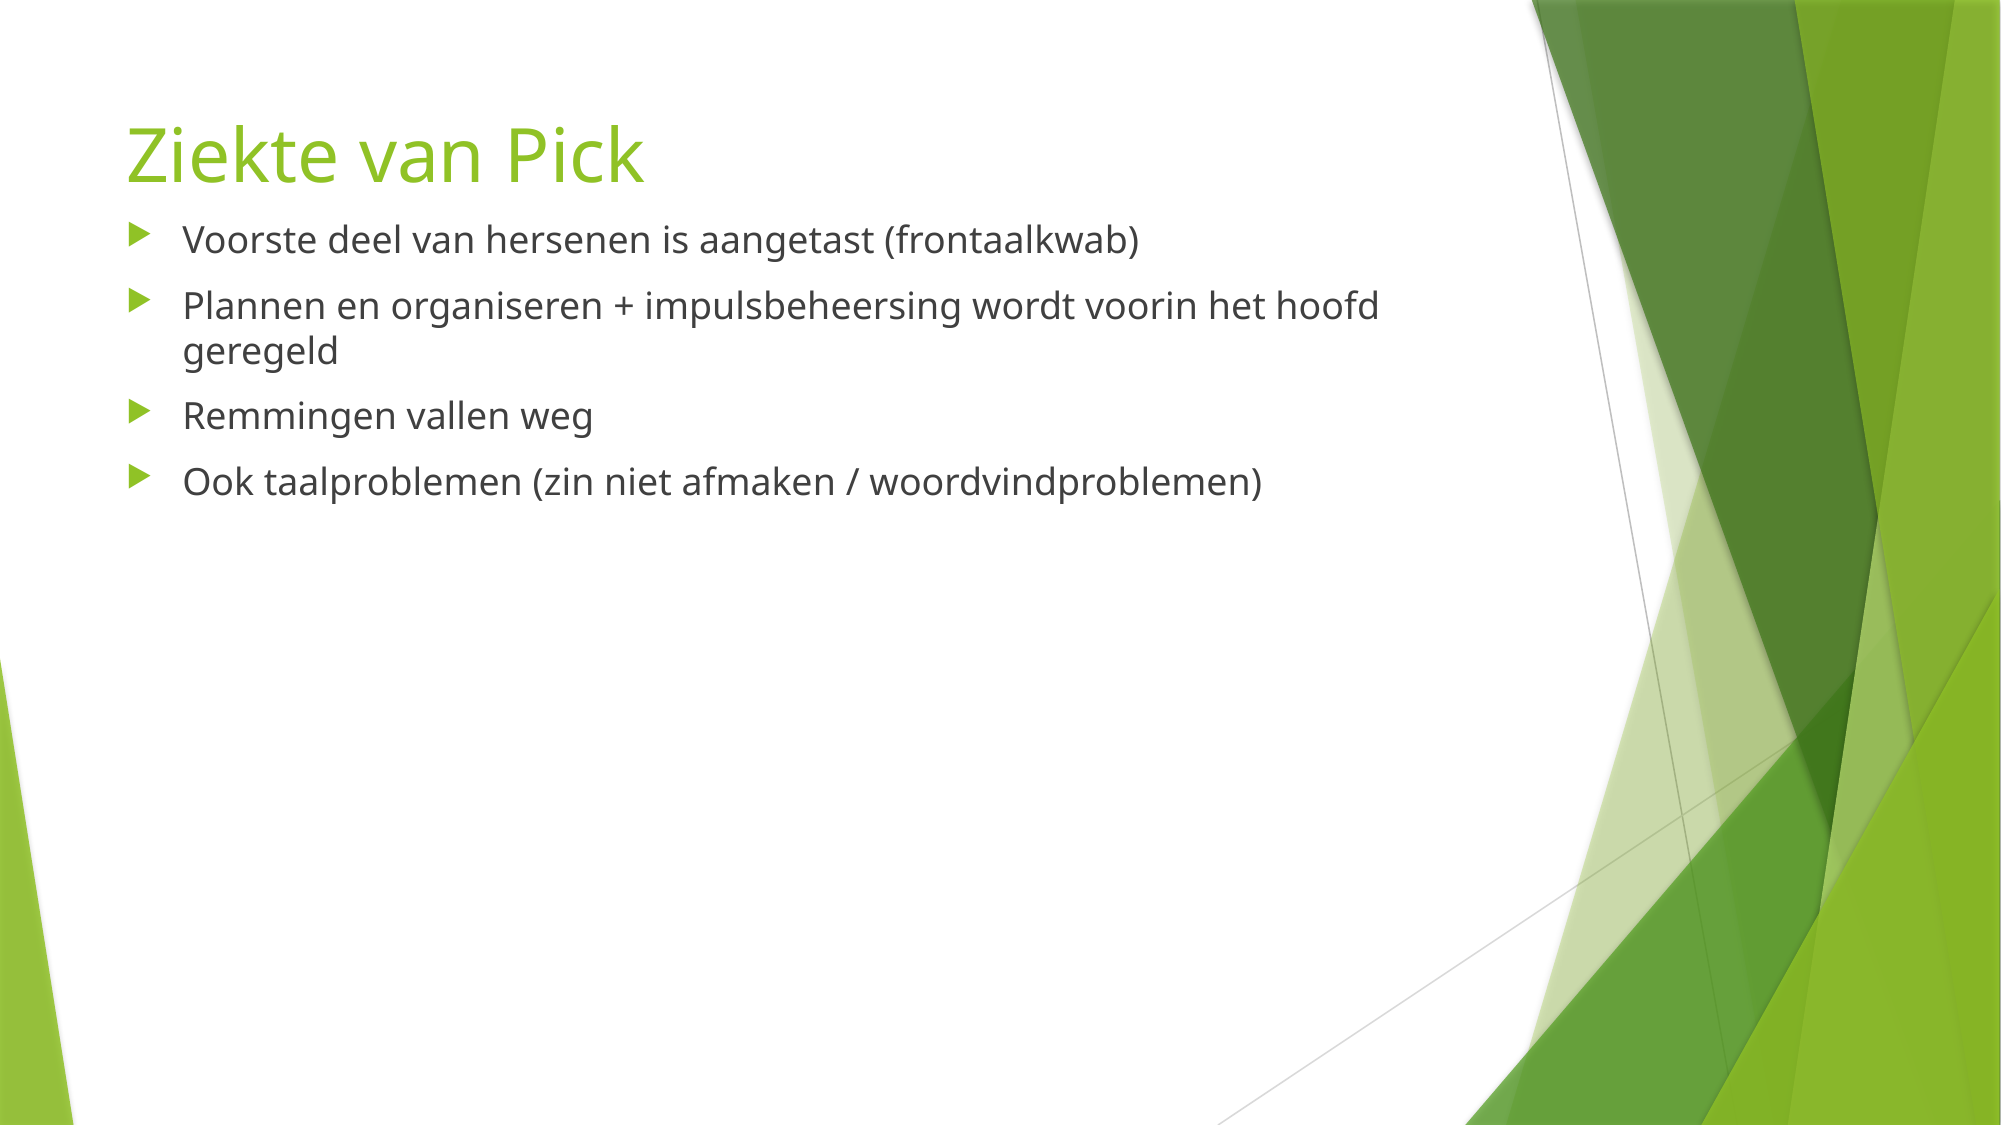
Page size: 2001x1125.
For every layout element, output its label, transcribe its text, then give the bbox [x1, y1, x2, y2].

title Ziekte van Pick [111, 99, 1522, 208]
list Voorste deel van hersenen is aangetast (frontaalkwab) Plannen en organiseren + impulsbeheersing wordt voorin het hoofd geregeld Remmingen vallen weg Ook taalproblemen (zin niet afmaken / woordvindproblemen) [111, 208, 1522, 845]
